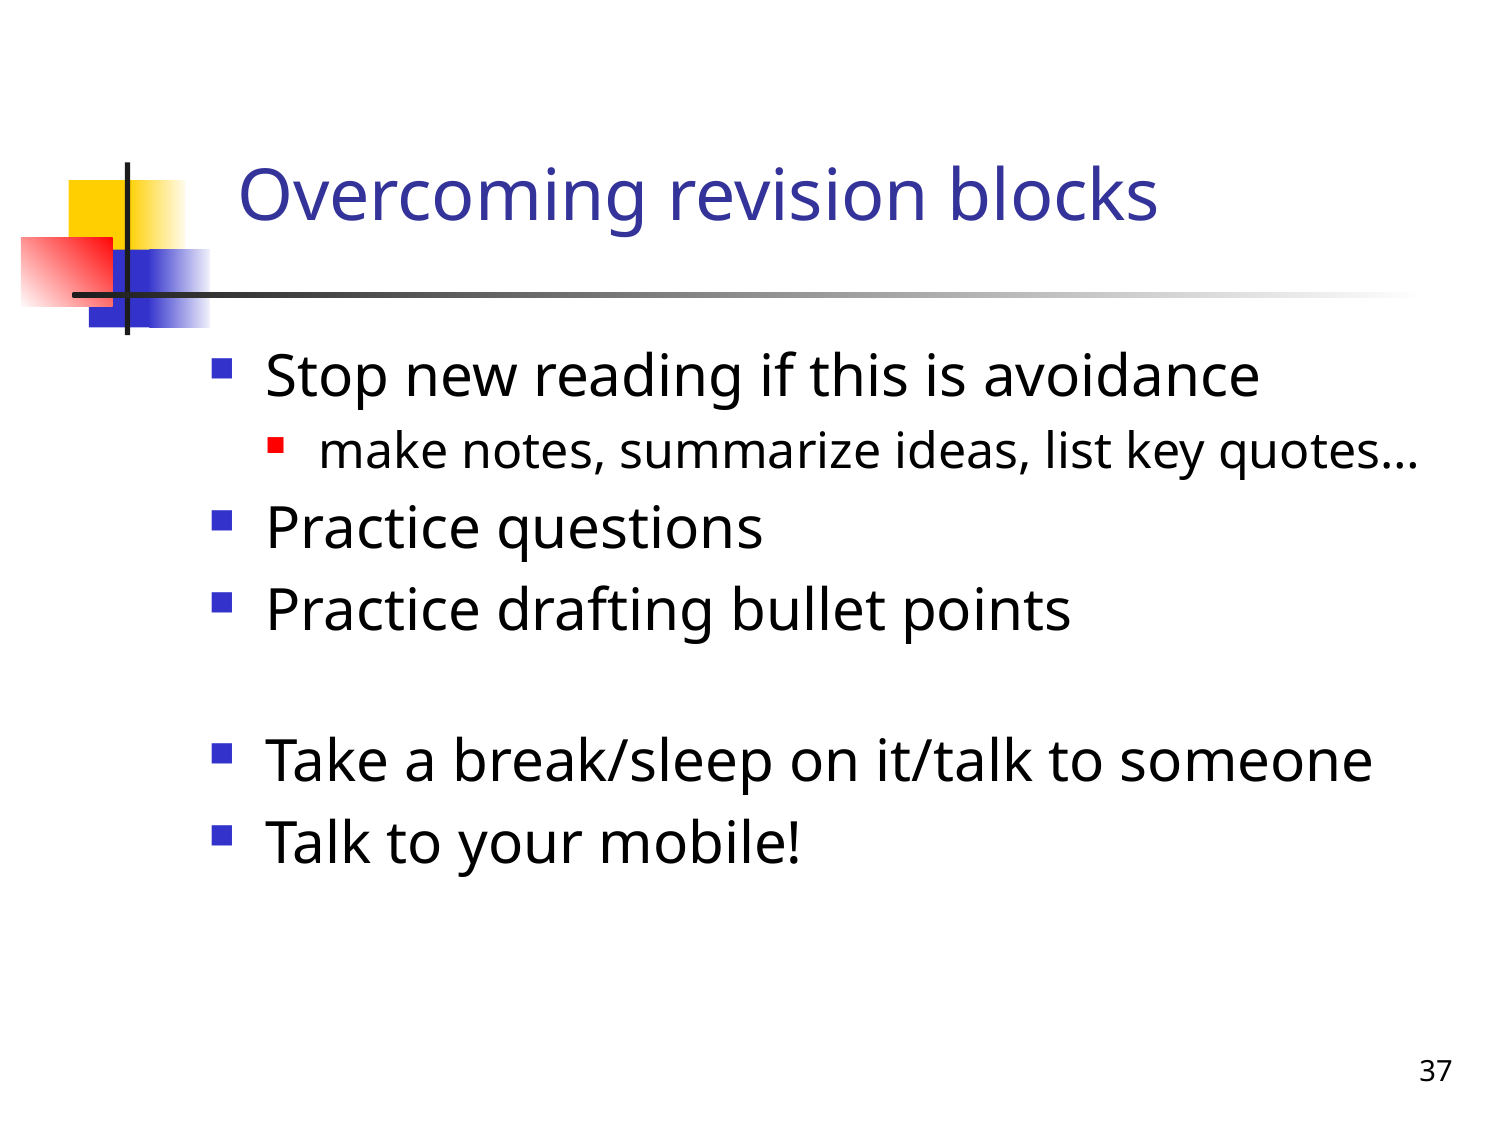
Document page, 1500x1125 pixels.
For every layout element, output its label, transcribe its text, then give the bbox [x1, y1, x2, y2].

title Overcoming revision blocks [75, 54, 1425, 243]
slide_number 37 [1155, 1024, 1468, 1100]
list Stop new reading if this is avoidance make notes, summarize ideas, list key quotes… Practice questions Practice drafting bullet points Take a break/sleep on it/talk to someone Talk to your mobile! [193, 331, 1469, 1006]
